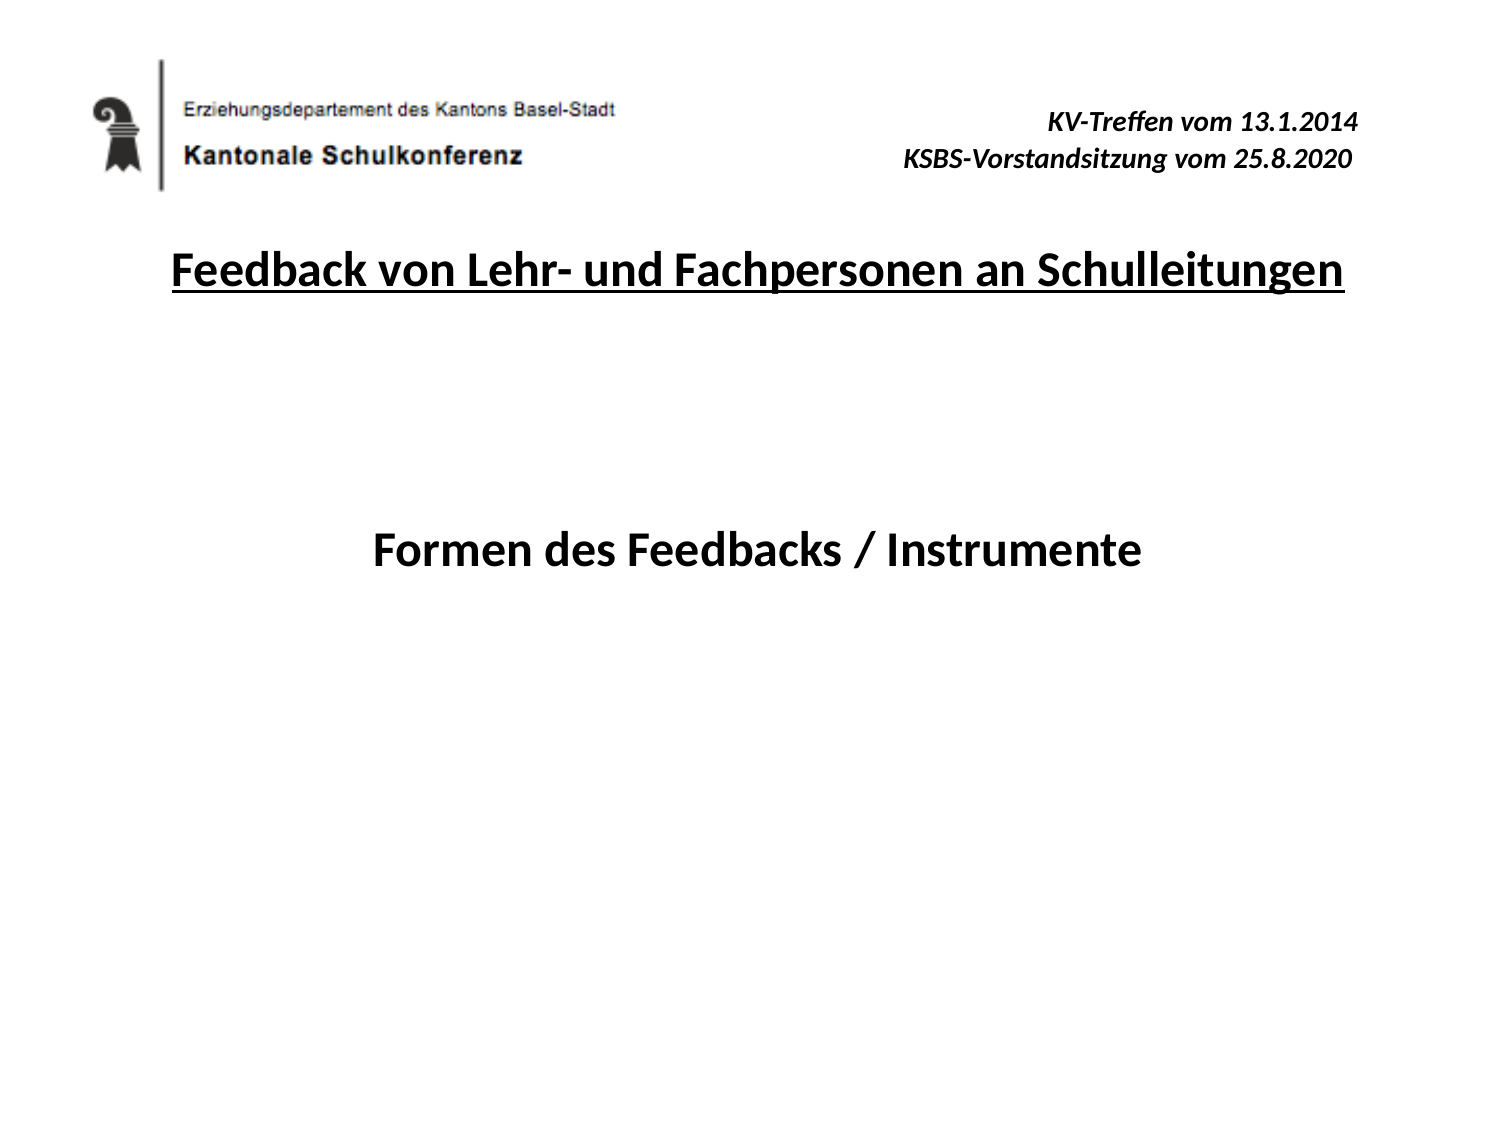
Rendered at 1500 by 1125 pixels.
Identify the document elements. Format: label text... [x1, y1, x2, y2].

title KV-Treffen vom 13.1.2014 KSBS-Vorstandsitzung vom 25.8.2020 [639, 39, 1433, 229]
picture [73, 39, 637, 230]
subtitle Feedback von Lehr- und Fachpersonen an Schulleitungen Formen des Feedbacks / Instrumente [39, 229, 1477, 1095]
